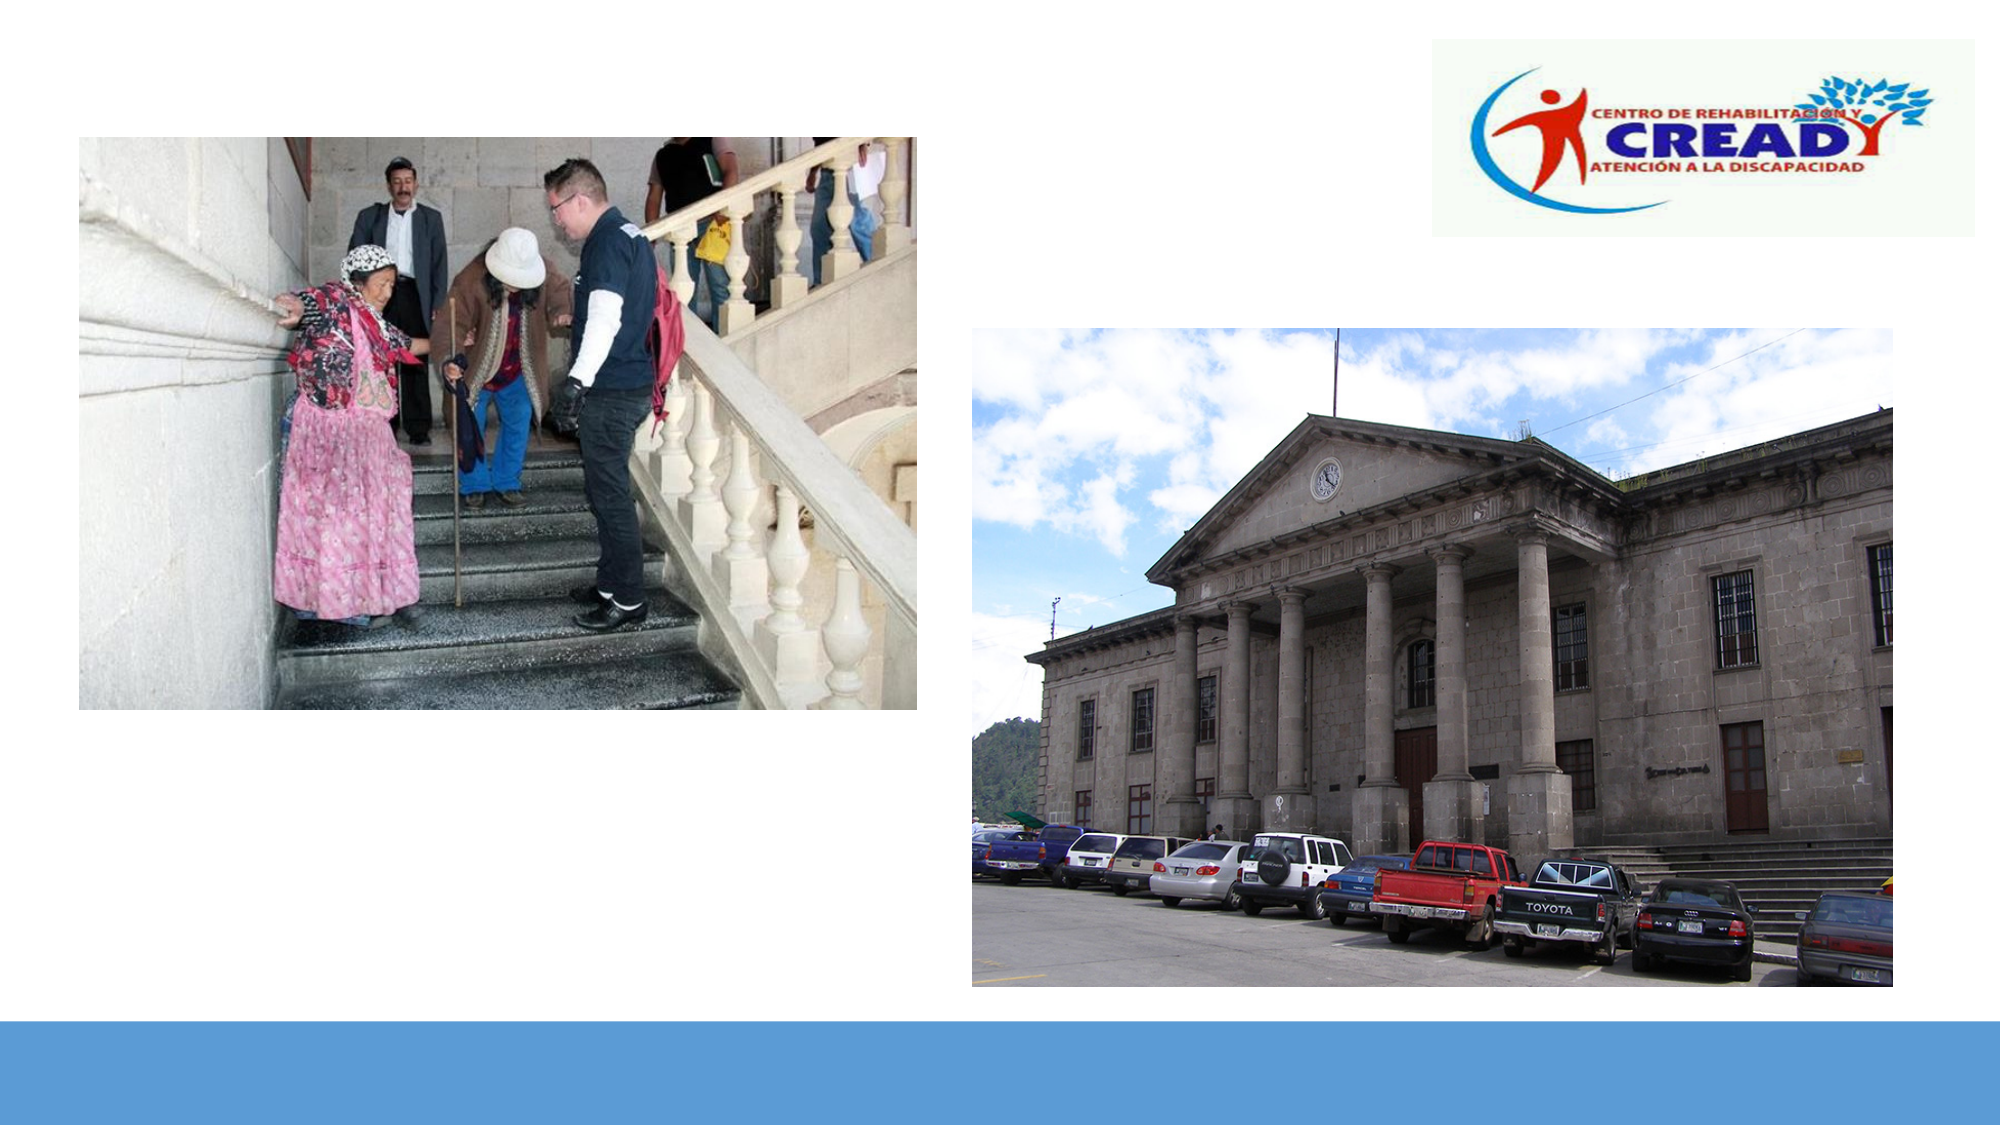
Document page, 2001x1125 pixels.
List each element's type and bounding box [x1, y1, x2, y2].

picture [79, 137, 917, 710]
text_box [0, 1021, 2000, 1125]
picture [972, 328, 1893, 987]
picture [1432, 39, 1975, 237]
